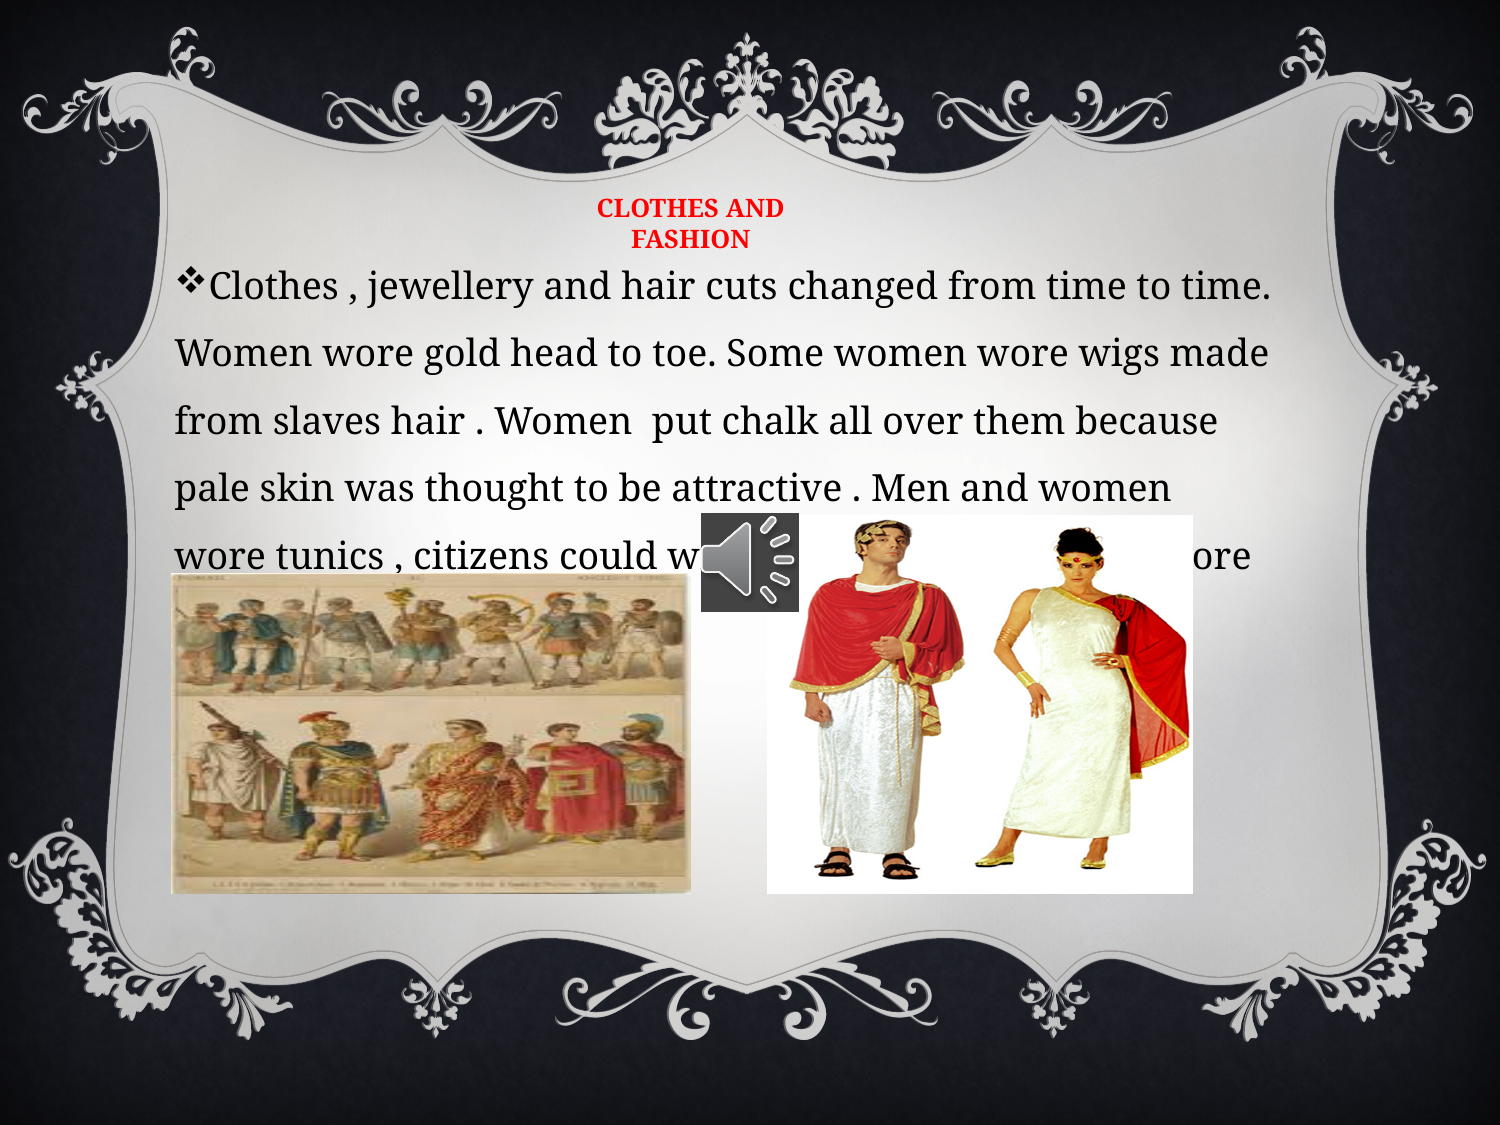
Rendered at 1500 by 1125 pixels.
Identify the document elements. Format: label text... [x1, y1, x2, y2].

list Clothes , jewellery and hair cuts changed from time to time. Women wore gold head to toe. Some women wore wigs made from slaves hair . Women put chalk all over them because pale skin was thought to be attractive . Men and women wore tunics , citizens could wear togas . Richer women wore a dress called a stola . [159, 231, 1289, 1125]
title Clothes and fashion [528, 184, 854, 231]
picture [699, 512, 1193, 894]
picture [170, 573, 692, 894]
picture [0, 0, 1500, 1125]
